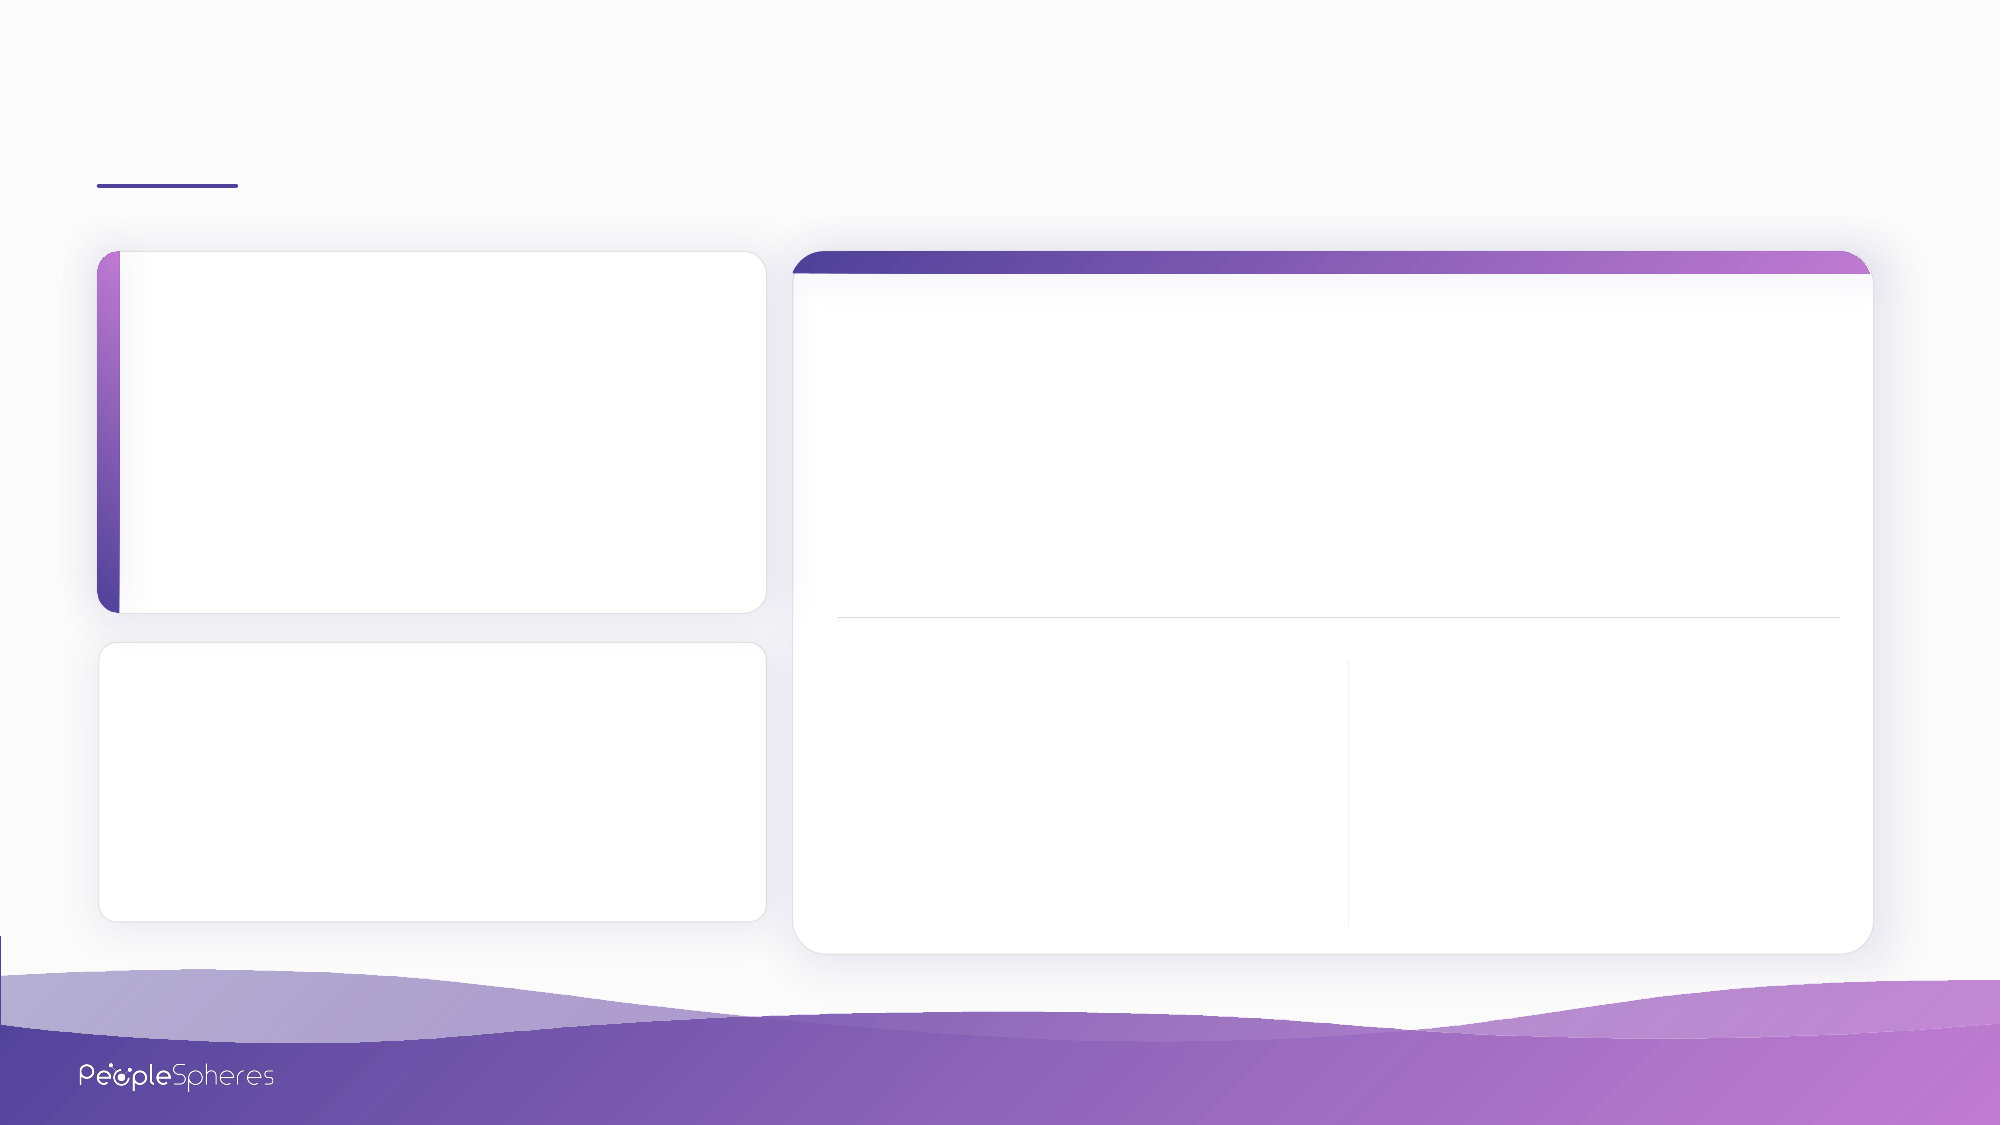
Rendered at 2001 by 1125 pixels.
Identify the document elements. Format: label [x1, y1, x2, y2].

picture [79, 1063, 274, 1093]
